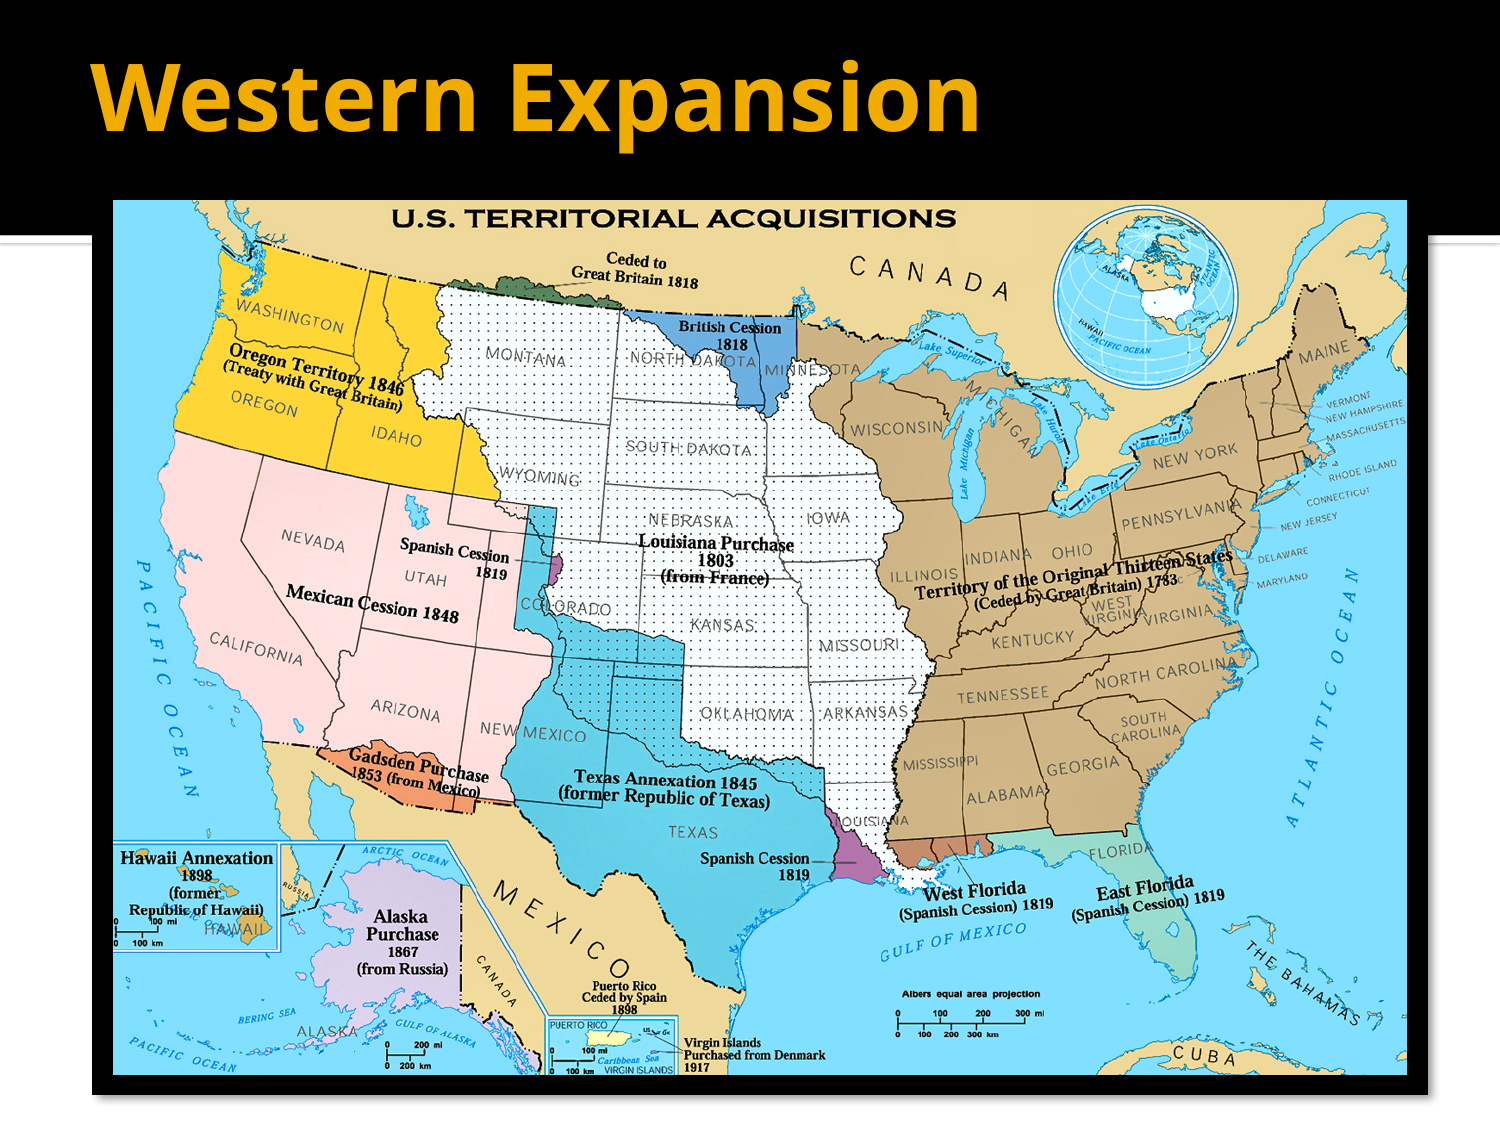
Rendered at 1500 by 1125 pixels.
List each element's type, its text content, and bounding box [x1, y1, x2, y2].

picture [112, 199, 1408, 1075]
title Western Expansion [75, 0, 1425, 188]
